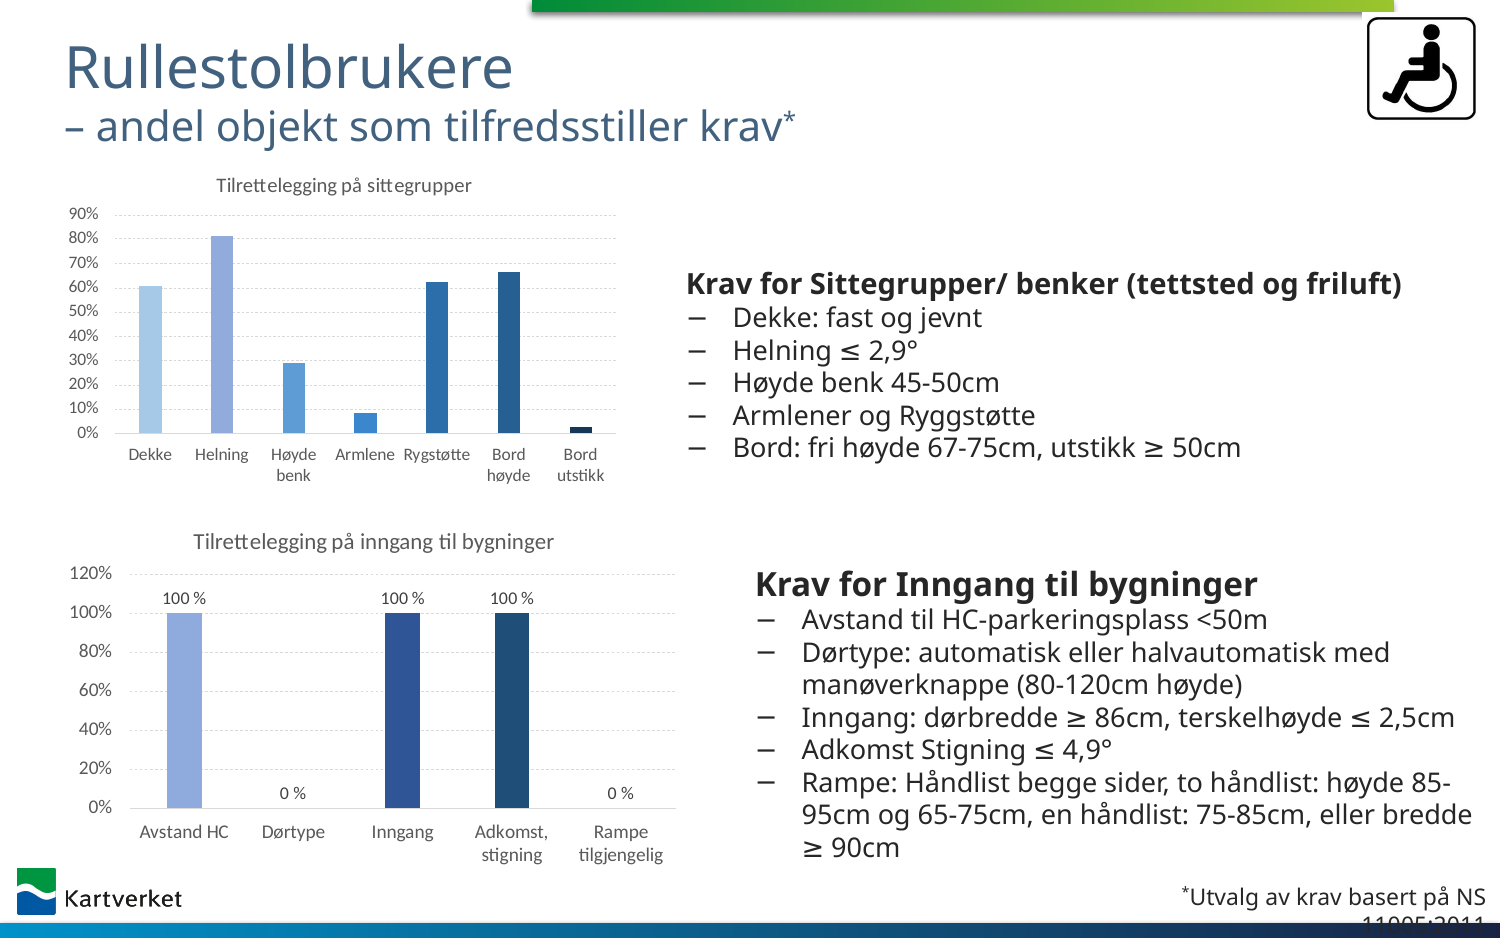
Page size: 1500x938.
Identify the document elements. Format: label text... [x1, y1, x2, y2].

text_box Krav for Inngang til bygninger Avstand til HC-parkeringsplass <50m Dørtype: automatisk eller halvautomatisk med manøverknappe (80-120cm høyde) Inngang: dørbredde ≥ 86cm, terskelhøyde ≤ 2,5cm Adkomst Stigning ≤ 4,9° Rampe: Håndlist begge sider, to håndlist: høyde 85-95cm og 65-75cm, en håndlist: 75-85cm, eller bredde ≥ 90cm [740, 555, 1491, 870]
picture [62, 166, 626, 492]
picture [62, 520, 687, 874]
text_box Rullestolbrukere – andel objekt som tilfredsstiller krav* [49, 25, 1431, 158]
text_box *Utvalg av krav basert på NS 11005:2011 [1068, 873, 1500, 938]
text_box Krav for Sittegrupper/ benker (tettsted og friluft) Dekke: fast og jevnt Helning ≤ 2,9° Høyde benk 45-50cm Armlener og Ryggstøtte Bord: fri høyde 67-75cm, utstikk ≥ 50cm [670, 258, 1418, 471]
picture [1362, 12, 1481, 126]
